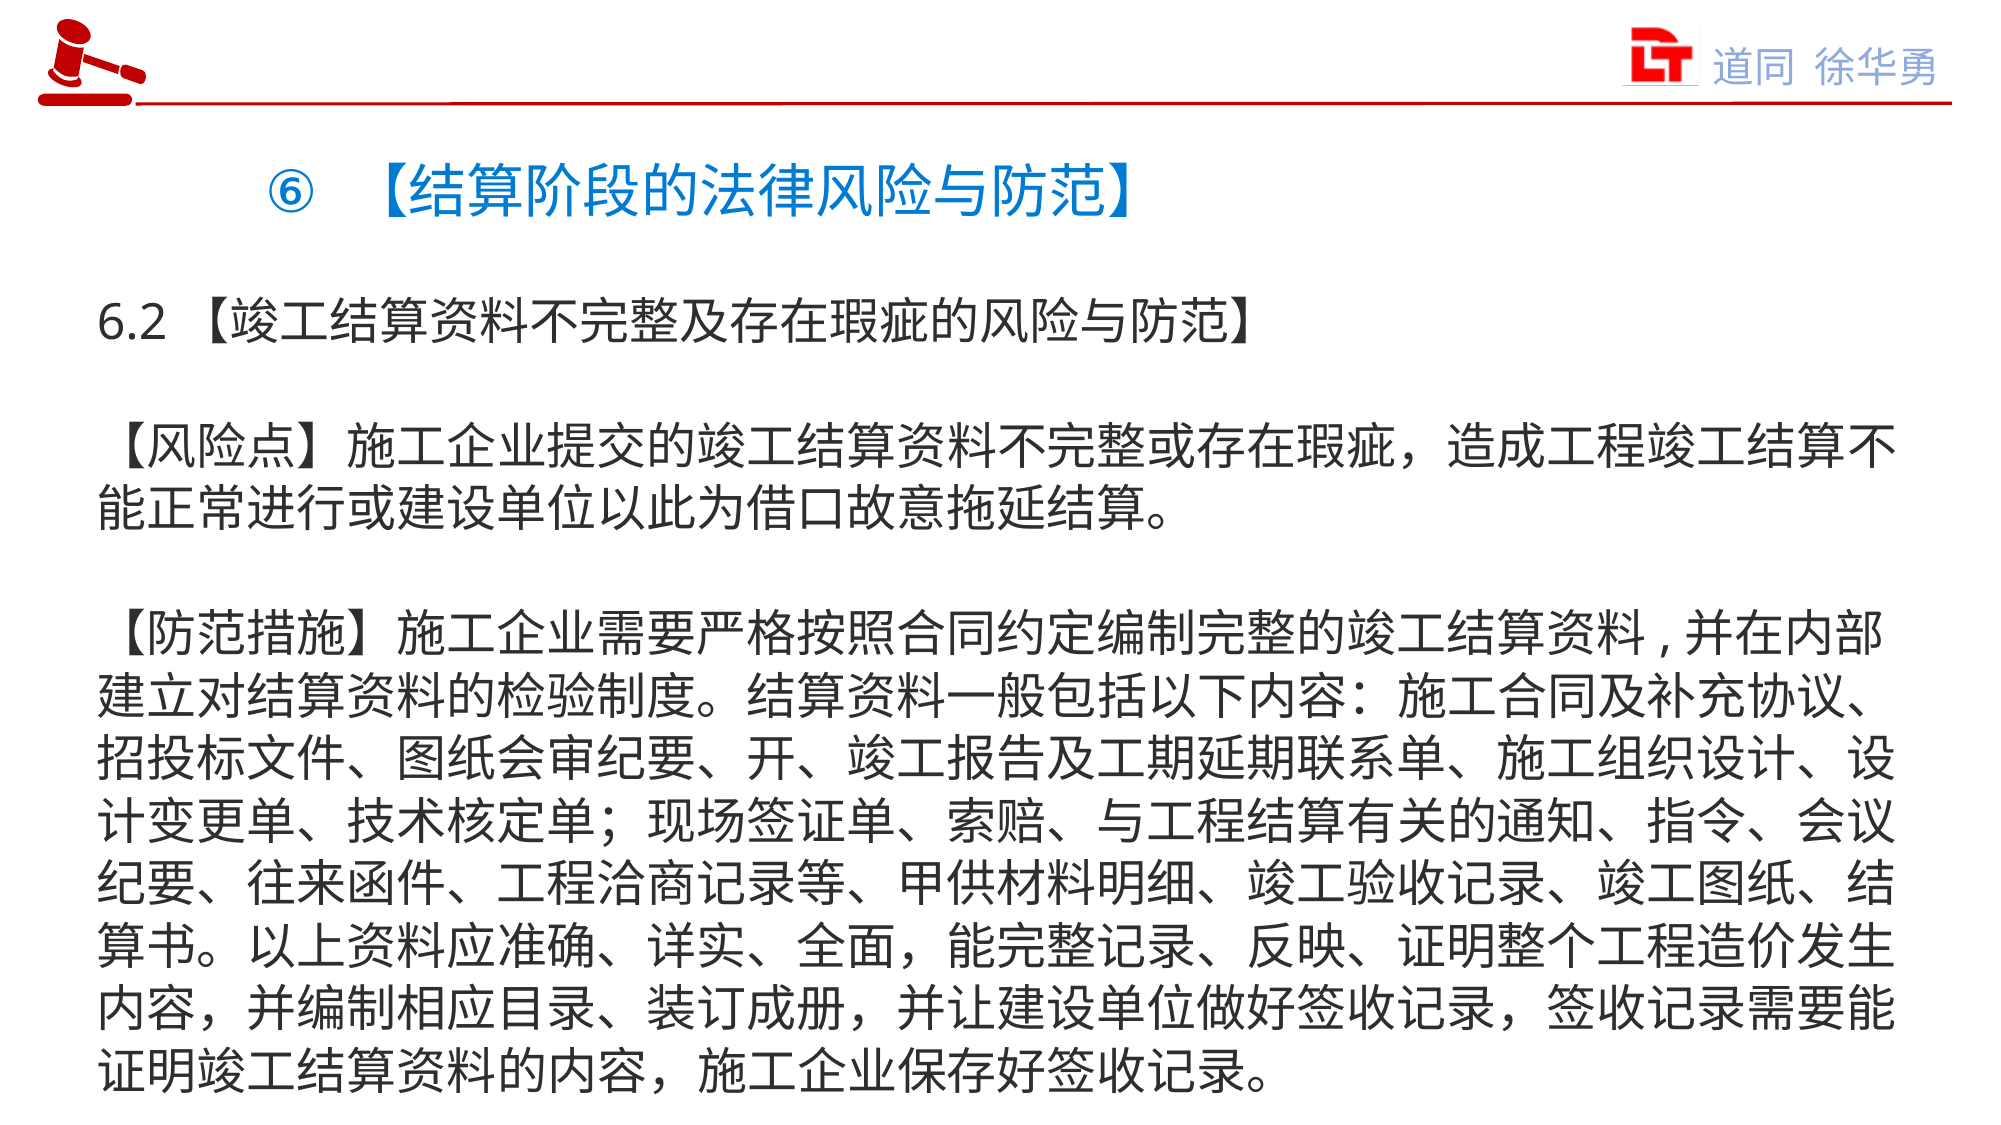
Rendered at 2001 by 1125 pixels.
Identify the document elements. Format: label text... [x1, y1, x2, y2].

picture [1622, 19, 1699, 97]
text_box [37, 17, 1954, 106]
text_box 【结算阶段的法律风险与防范】 6.2【竣工结算资料不完整及存在瑕疵的风险与防范】 【风险点】施工企业提交的竣工结算资料不完整或存在瑕疵，造成工程竣工结算不能正常进行或建设单位以此为借口故意拖延结算。 【防范措施】施工企业需要严格按照合同约定编制完整的竣工结算资料,并在内部建立对结算资料的检验制度。结算资料一般包括以下内容：施工合同及补充协议、招投标文件、图纸会审纪要、开、竣工报告及工期延期联系单、施工组织设计、设计变更单、技术核定单；现场签证单、索赔、与工程结算有关的通知、指令、会议纪要、往来函件、工程洽商记录等、甲供材料明细、竣工验收记录、竣工图纸、结算书。以上资料应准确、详实、全面，能完整记录、反映、证明整个工程造价发生内容，并编制相应目录、装订成册，并让建设单位做好签收记录，签收记录需要能证明竣工结算资料的内容，施工企业保存好签收记录。 [82, 154, 1915, 1107]
